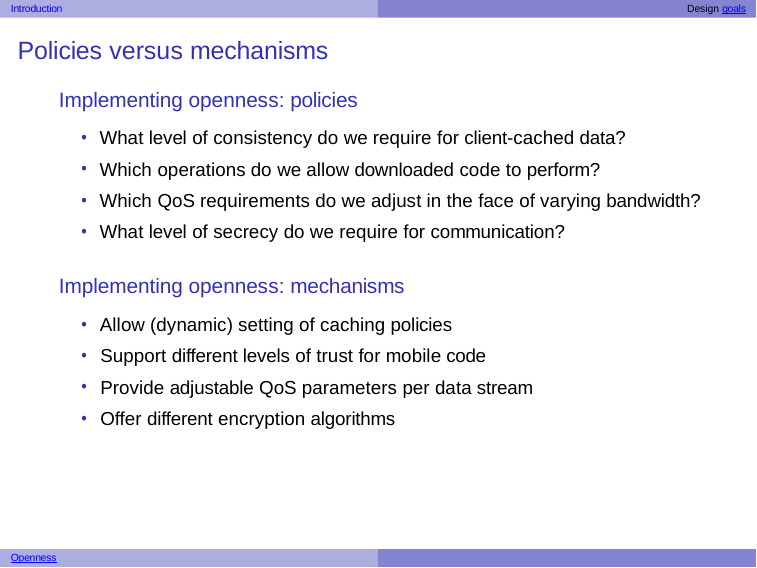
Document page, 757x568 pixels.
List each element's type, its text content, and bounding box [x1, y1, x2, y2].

text_box Implementing openness: policies What level of consistency do we require for client-cached data? Which operations do we allow downloaded code to perform? Which QoS requirements do we adjust in the face of varying bandwidth? What level of secrecy do we require for communication? Implementing openness: mechanisms Allow (dynamic) setting of caching policies Support different levels of trust for mobile code Provide adjustable QoS parameters per data stream Offer different encryption algorithms [50, 84, 703, 430]
text_box Introduction Design goals [8, 0, 748, 15]
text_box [0, 548, 757, 568]
title Policies versus mechanisms [15, 32, 418, 130]
